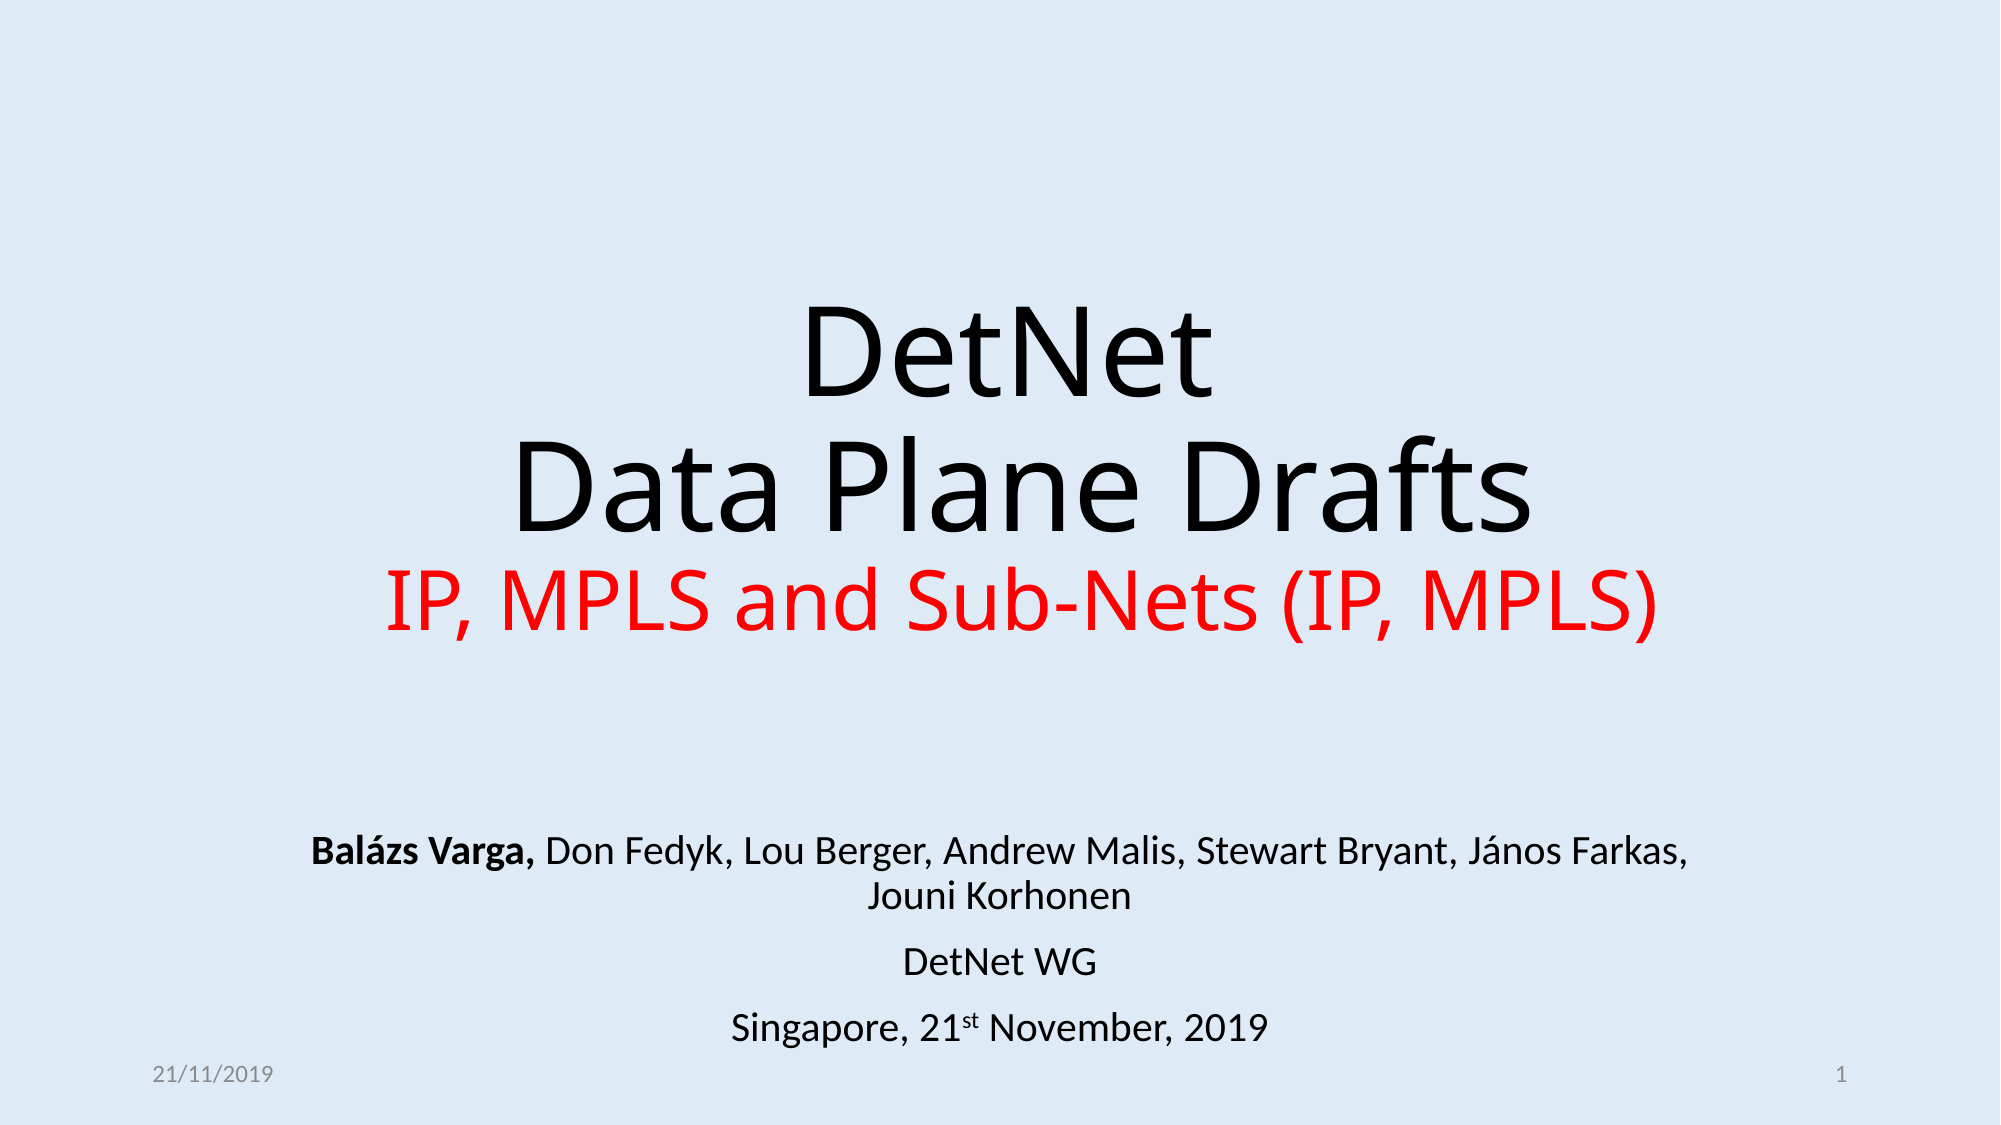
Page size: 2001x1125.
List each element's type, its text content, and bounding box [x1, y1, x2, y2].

title DetNet Data Plane Drafts IP, MPLS and Sub-Nets (IP, MPLS) [112, 184, 1933, 656]
slide_number 1 [1412, 1042, 1863, 1103]
subtitle Balázs Varga, Don Fedyk, Lou Berger, Andrew Malis, Stewart Bryant, János Farkas, Jouni Korhonen DetNet WG Singapore, 21st November, 2019 [249, 590, 1750, 1043]
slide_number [137, 1042, 588, 1103]
